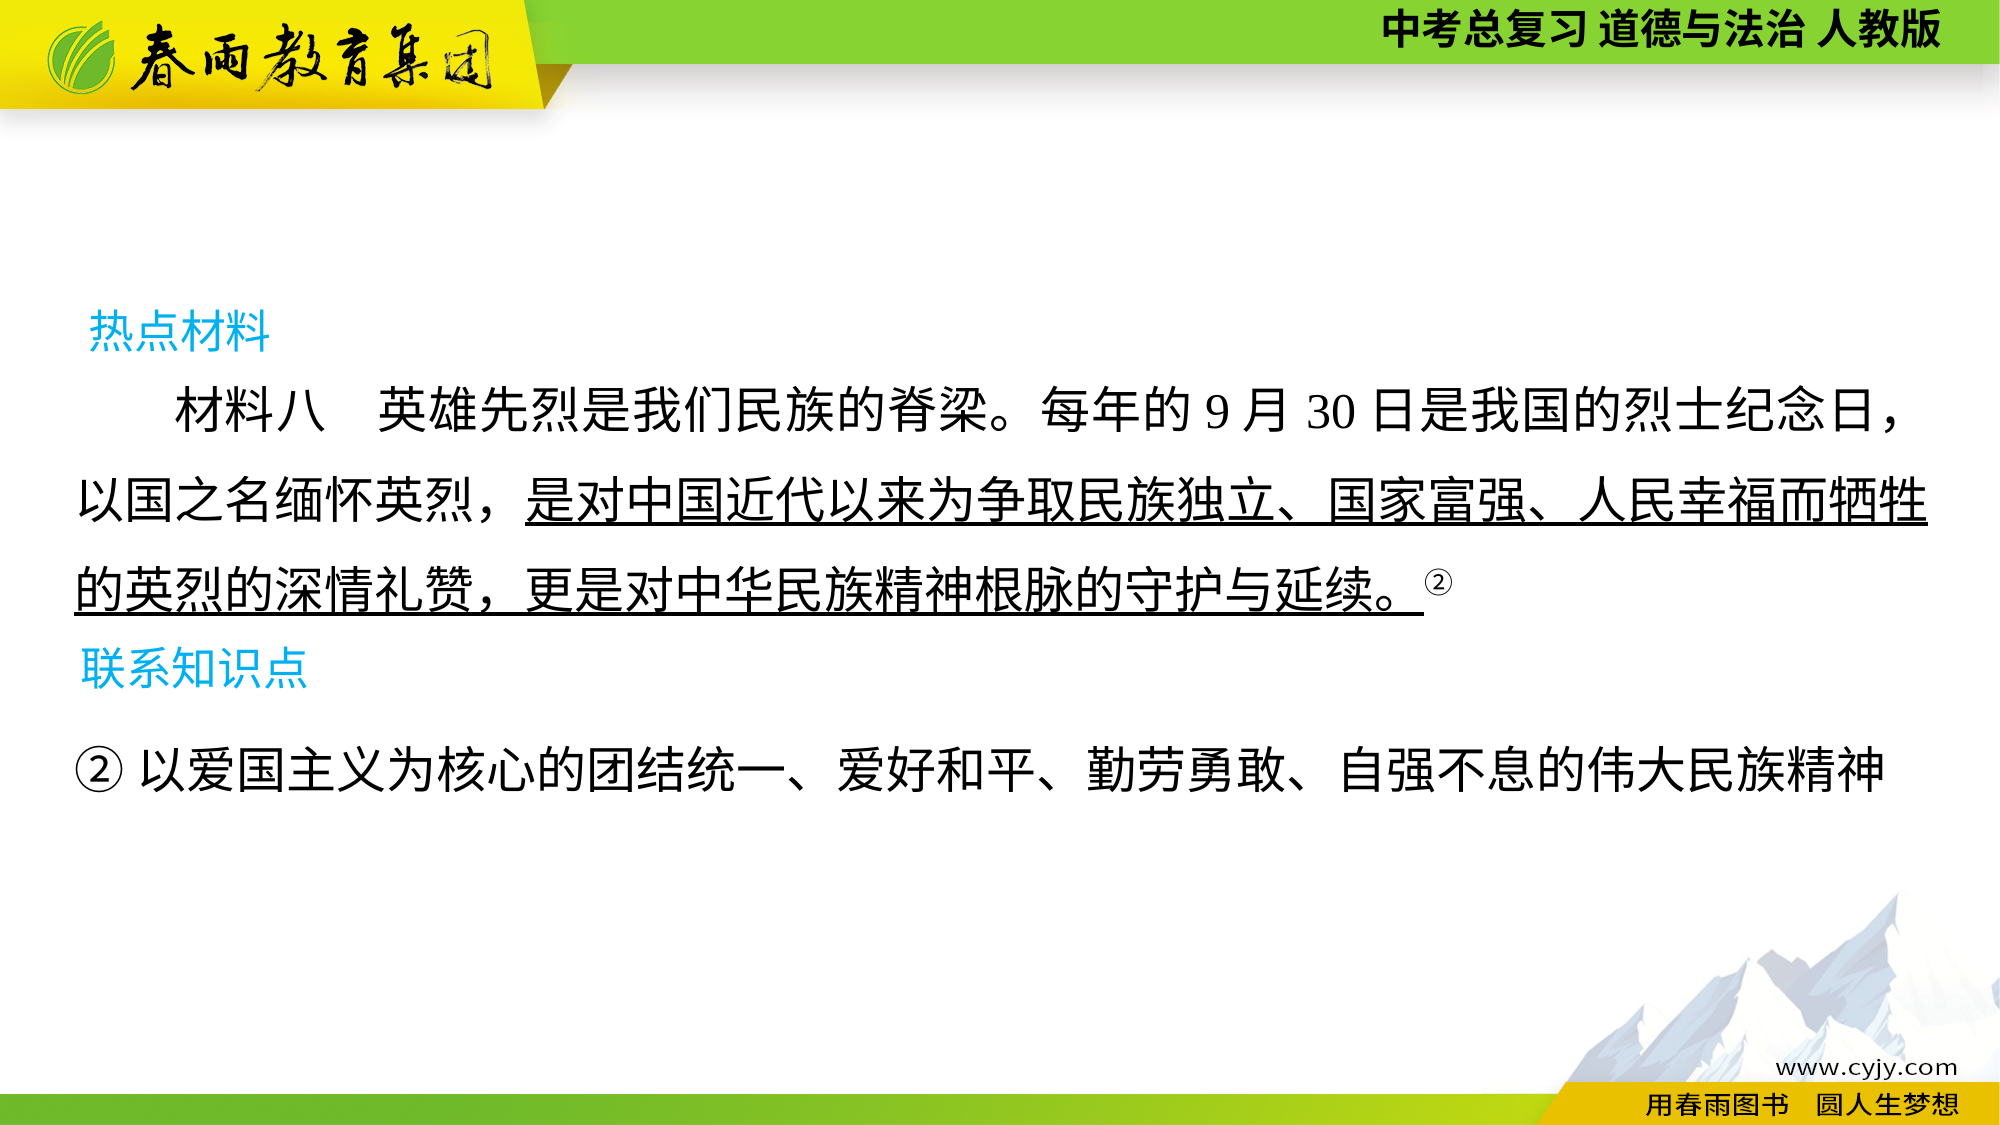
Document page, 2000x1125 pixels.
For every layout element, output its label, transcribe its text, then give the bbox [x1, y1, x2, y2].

list 材料八 英雄先烈是我们民族的脊梁。每年的9月30日是我国的烈士纪念日，以国之名缅怀英烈，是对中国近代以来为争取民族独立、国家富强、人民幸福而牺牲的英烈的深情礼赞，更是对中华民族精神根脉的守护与延续。② ②以爱国主义为核心的团结统一、爱好和平、勤劳勇敢、自强不息的伟大民族精神 [59, 341, 1944, 811]
text_box 联系知识点 [65, 632, 325, 702]
text_box 热点材料 [74, 295, 287, 366]
picture [0, 0, 2000, 1125]
